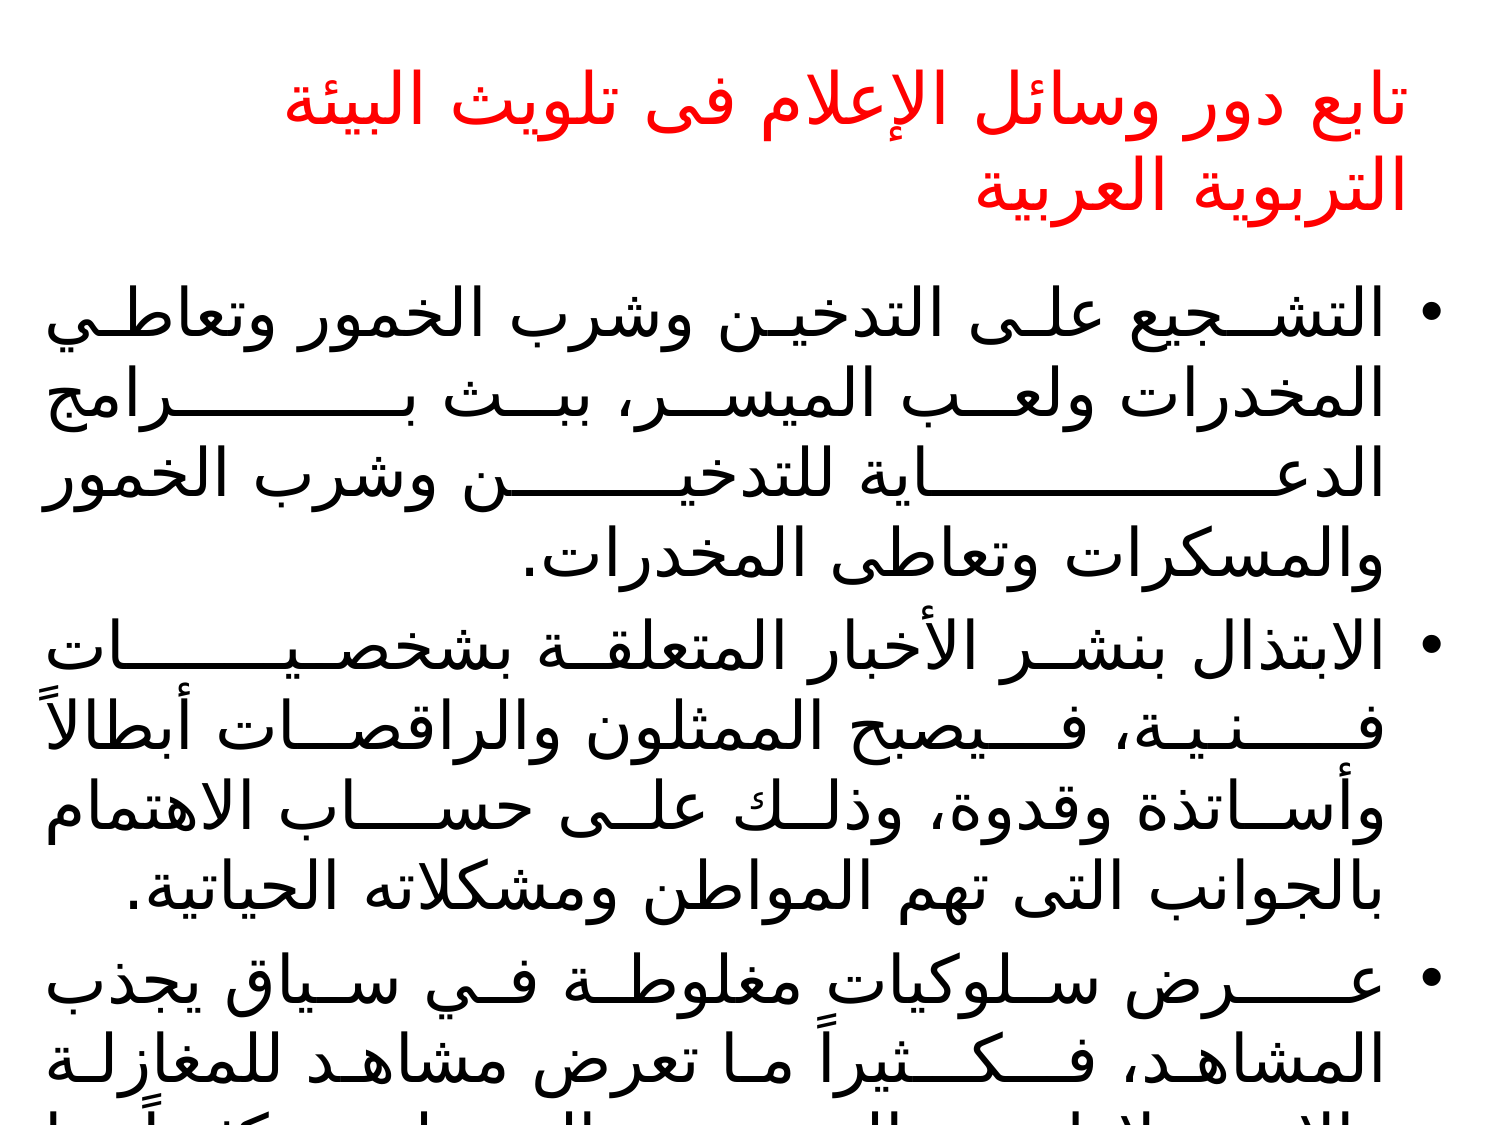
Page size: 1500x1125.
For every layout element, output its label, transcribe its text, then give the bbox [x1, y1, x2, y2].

title تابع دور وسائل الإعلام فى تلويث البيئة التربوية العربية [75, 45, 1425, 233]
list التشـجيع على التدخين وشرب الخمور وتعاطي المخدرات ولعب الميسر، ببث بـــــــــرامج الدعـــــــــاية للتدخين وشرب الخمور والمسكرات وتعاطى المخدرات. الابتذال بنشر الأخبار المتعلقة بشخصيــــــــات فـــنـيـة، فـيصبح الممثلون والراقصات أبطالاً وأساتذة وقدوة، وذلك على حســاب الاهتمام بالجوانب التى تهم المواطن ومشكلاته الحياتية. عــــرض سلوكيات مغلوطة في سياق يجذب المشاهد، فــكـــثيراً ما تعرض مشاهد للمغازلة والاختـــلاط بين الجنسين والخـــلوة، وكثيراً ما يتم الاستخفاف بالقيم التي يتمسك بها المجتمع. [29, 262, 1459, 1094]
